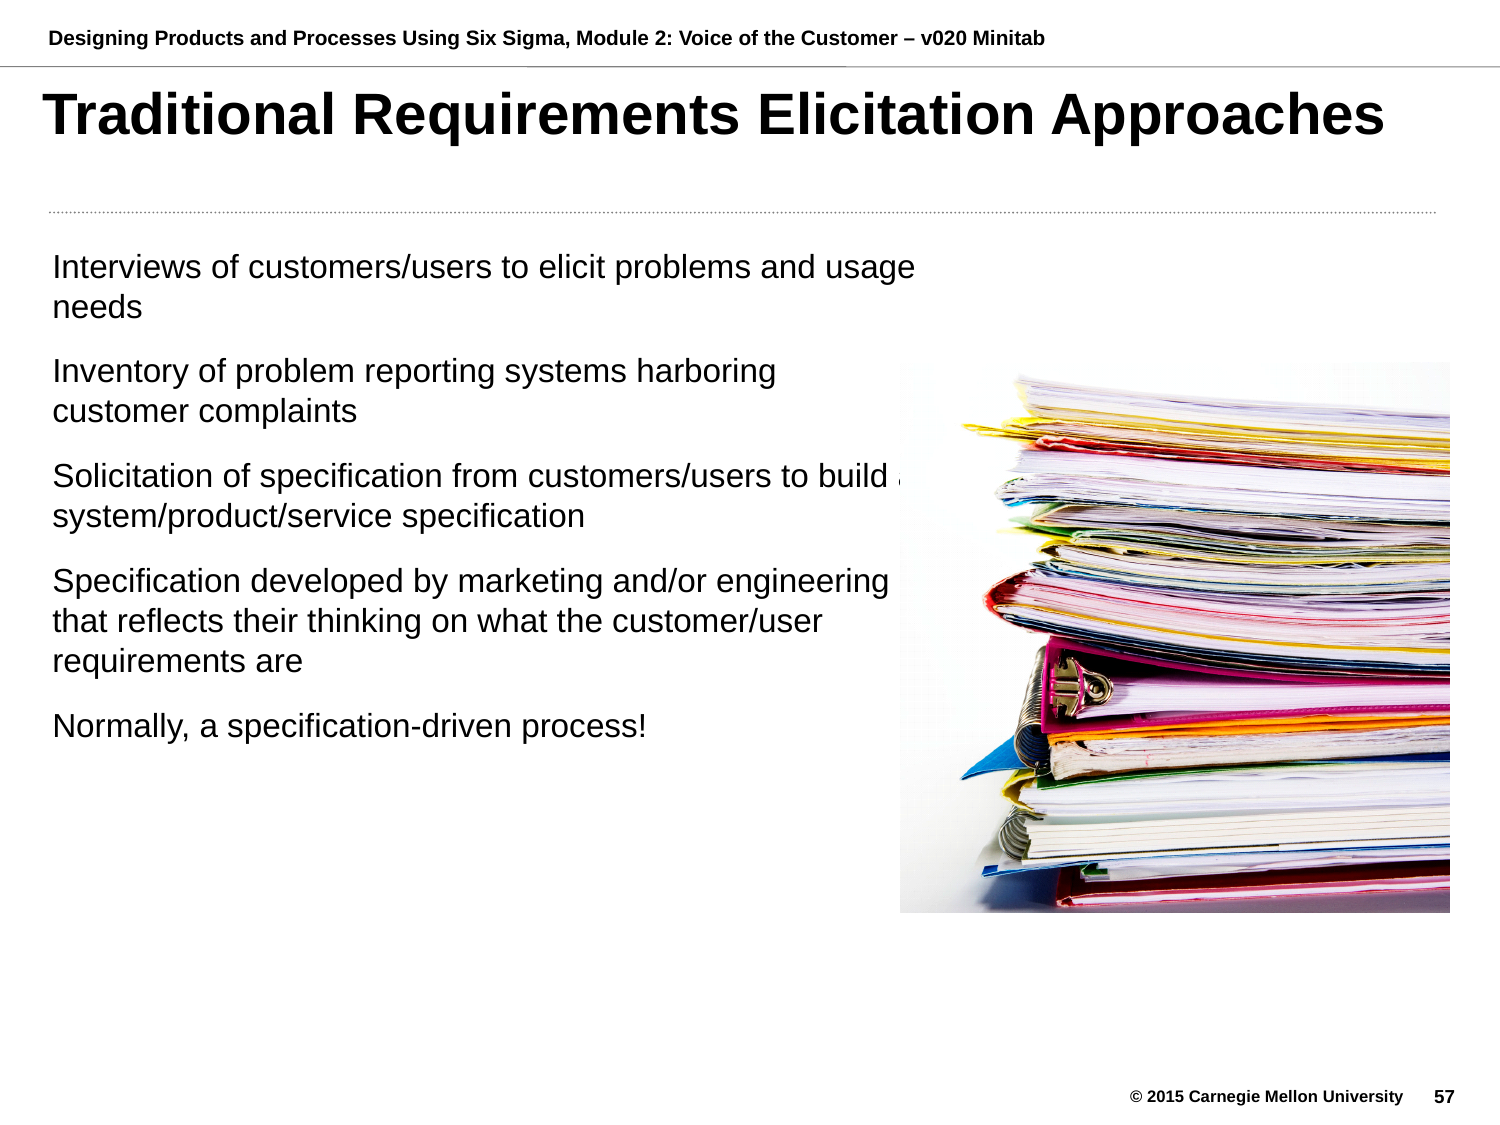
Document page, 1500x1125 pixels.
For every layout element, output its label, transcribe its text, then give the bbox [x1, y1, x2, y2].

title Traditional Requirements Elicitation Approaches [42, 89, 1438, 146]
text_box Interviews of customers/users to elicit problems and usage needs Inventory of problem reporting systems harboring customer complaints Solicitation of specification from customers/users to build a system/product/service specification Specification developed by marketing and/or engineering that reflects their thinking on what the customer/user requirements are Normally, a specification-driven process! [37, 237, 938, 988]
picture [899, 362, 1451, 913]
